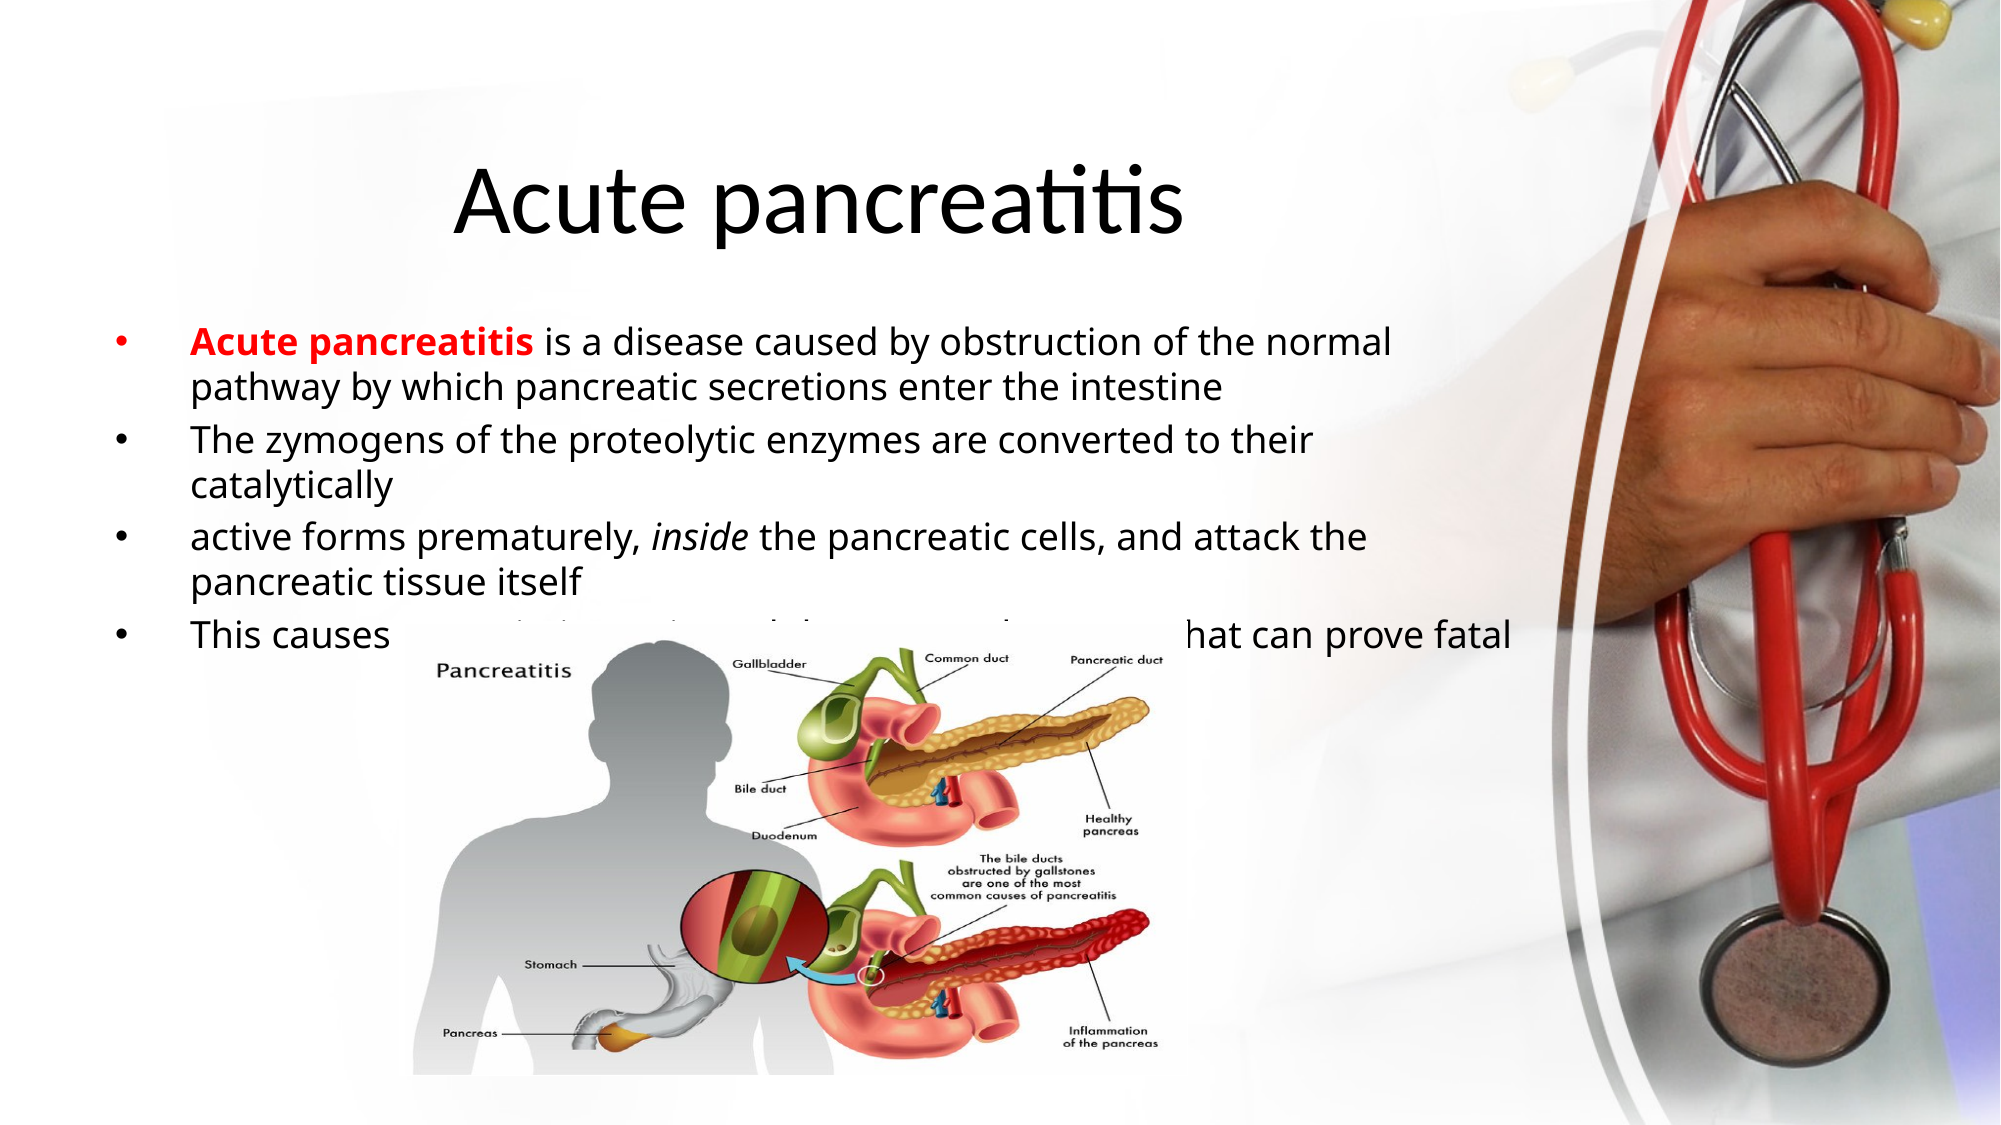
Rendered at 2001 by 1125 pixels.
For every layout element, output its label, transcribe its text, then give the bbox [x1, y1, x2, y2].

picture [0, 0, 2001, 1125]
list Acute pancreatitis is a disease caused by obstruction of the normal pathway by which pancreatic secretions enter the intestine The zymogens of the proteolytic enzymes are converted to their catalytically active forms prematurely, inside the pancreatic cells, and attack the pancreatic tissue itself This causes excruciating pain and damage to the organ that can prove fatal [100, 310, 1537, 1043]
title Acute pancreatitis [99, 110, 1540, 278]
